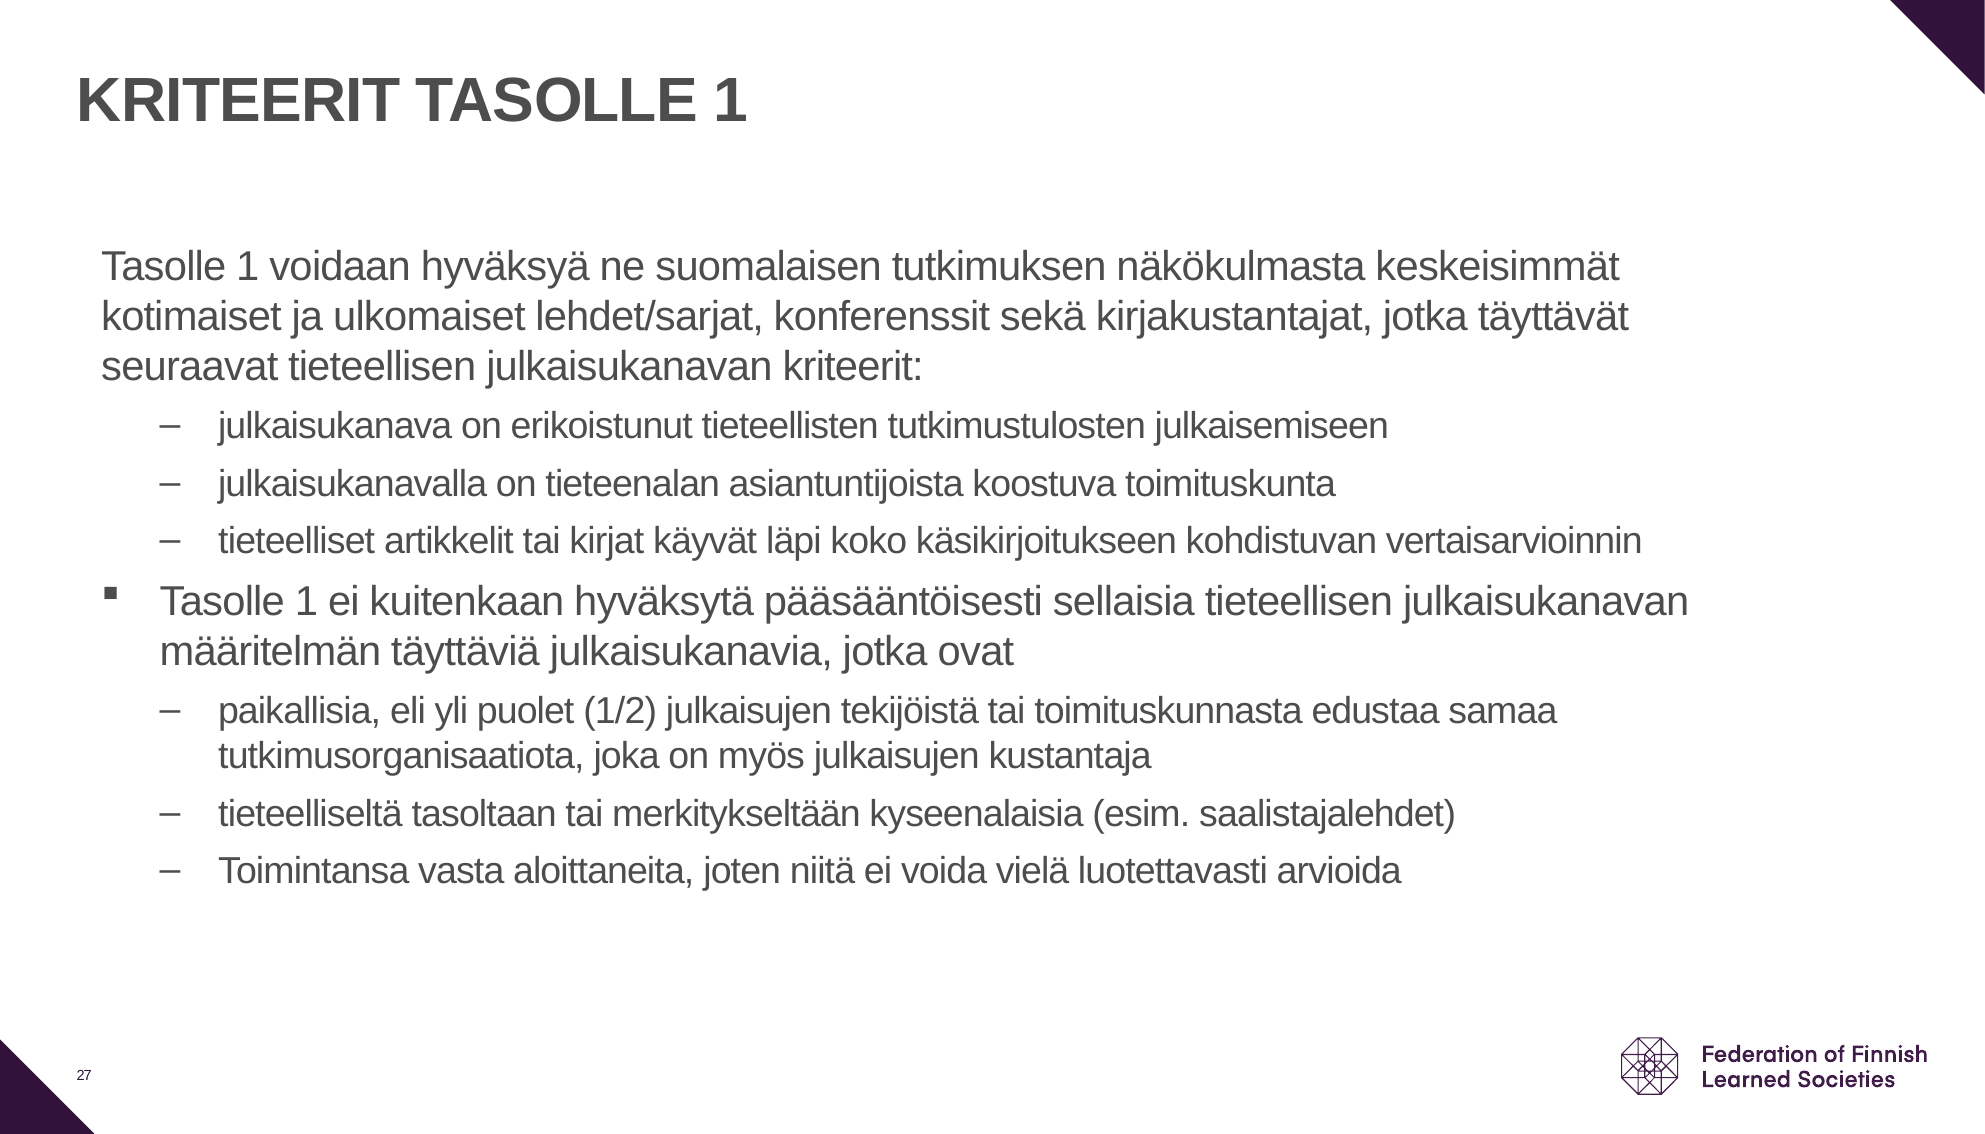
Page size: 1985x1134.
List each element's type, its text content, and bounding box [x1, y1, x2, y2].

title KRITEERIT TASOLLE 1 [70, 59, 1914, 235]
slide_number 27 [70, 1063, 141, 1087]
list Tasolle 1 voidaan hyväksyä ne suomalaisen tutkimuksen näkökulmasta keskeisimmät kotimaiset ja ulkomaiset lehdet/sarjat, konferenssit sekä kirjakustantajat, jotka täyttävät seuraavat tieteellisen julkaisukanavan kriteerit: julkaisukanava on erikoistunut tieteellisten tutkimustulosten julkaisemiseen julkaisukanavalla on tieteenalan asiantuntijoista koostuva toimituskunta tieteelliset artikkelit tai kirjat käyvät läpi koko käsikirjoitukseen kohdistuvan vertaisarvioinnin Tasolle 1 ei kuitenkaan hyväksytä pääsääntöisesti sellaisia tieteellisen julkaisukanavan määritelmän täyttäviä julkaisukanavia, jotka ovat paikallisia, eli yli puolet (1/2) julkaisujen tekijöistä tai toimituskunnasta edustaa samaa tutkimusorganisaatiota, joka on myös julkaisujen kustantaja tieteelliseltä tasoltaan tai merkitykseltään kyseenalaisia (esim. saalistajalehdet) Toimintansa vasta aloittaneita, joten niitä ei voida vielä luotettavasti arvioida [95, 235, 1808, 1087]
